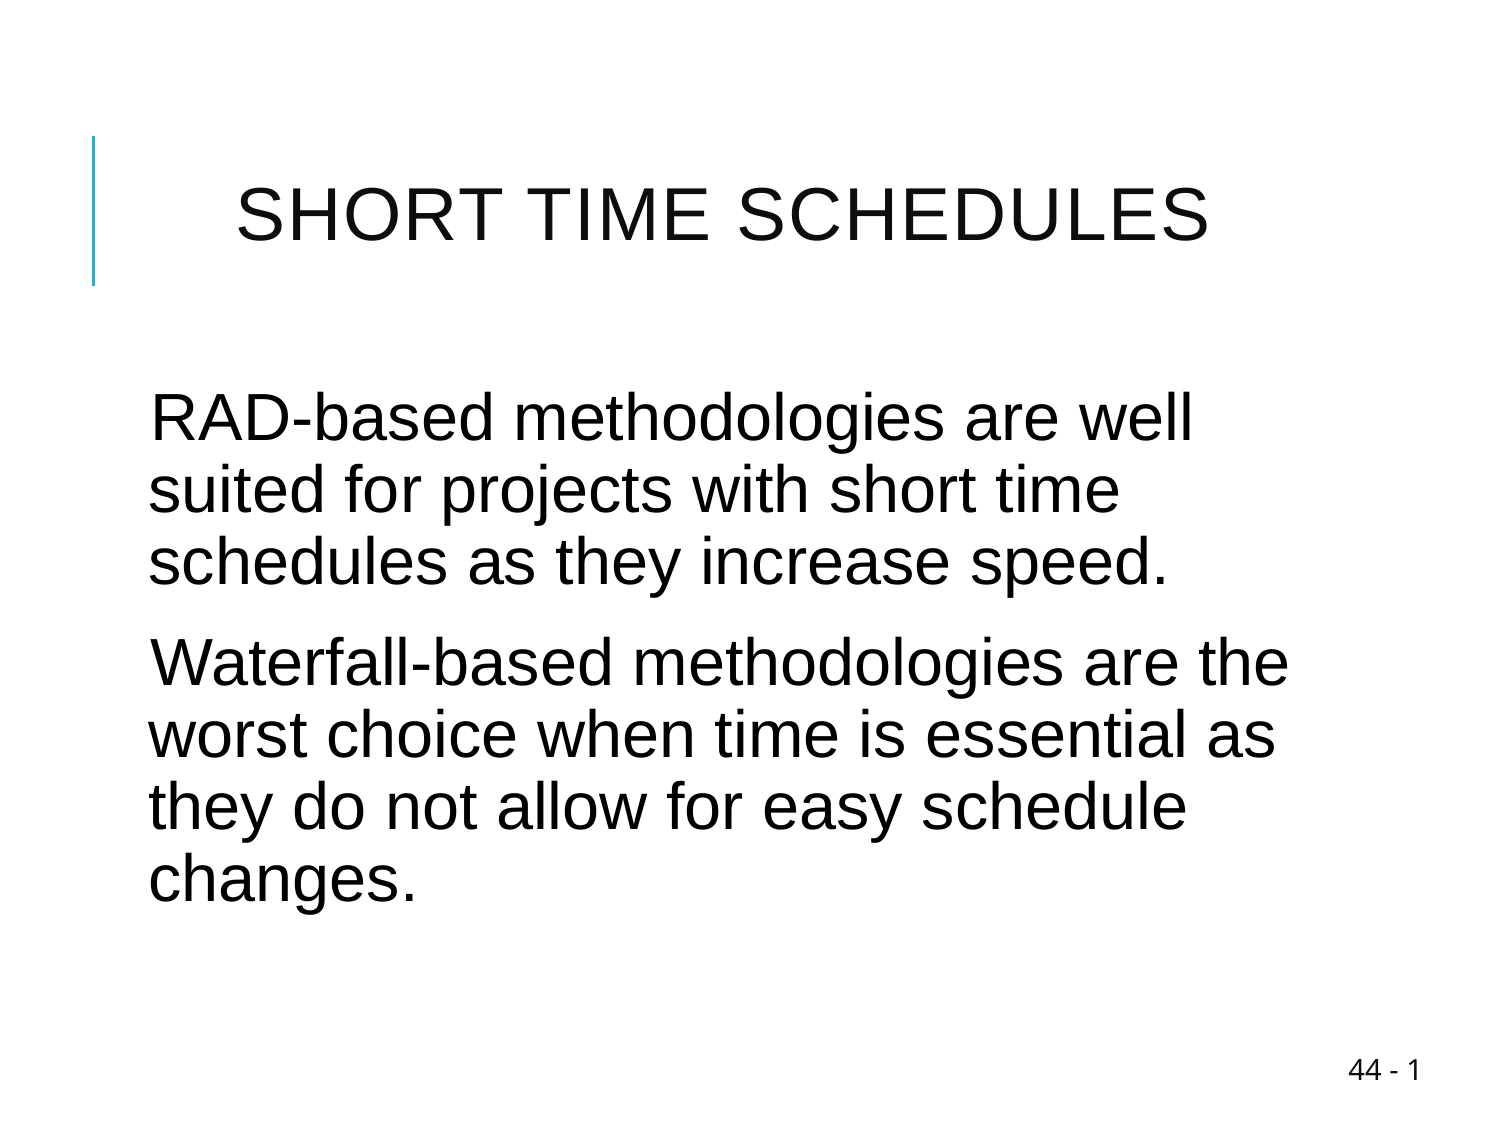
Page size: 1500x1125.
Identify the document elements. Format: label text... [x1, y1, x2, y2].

slide_number 1 - 44 [1333, 1061, 1454, 1107]
list RAD-based methodologies are well suited for projects with short time schedules as they increase speed. Waterfall-based methodologies are the worst choice when time is essential as they do not allow for easy schedule changes. [126, 375, 1322, 1035]
title Short Time Schedules [126, 96, 1322, 342]
